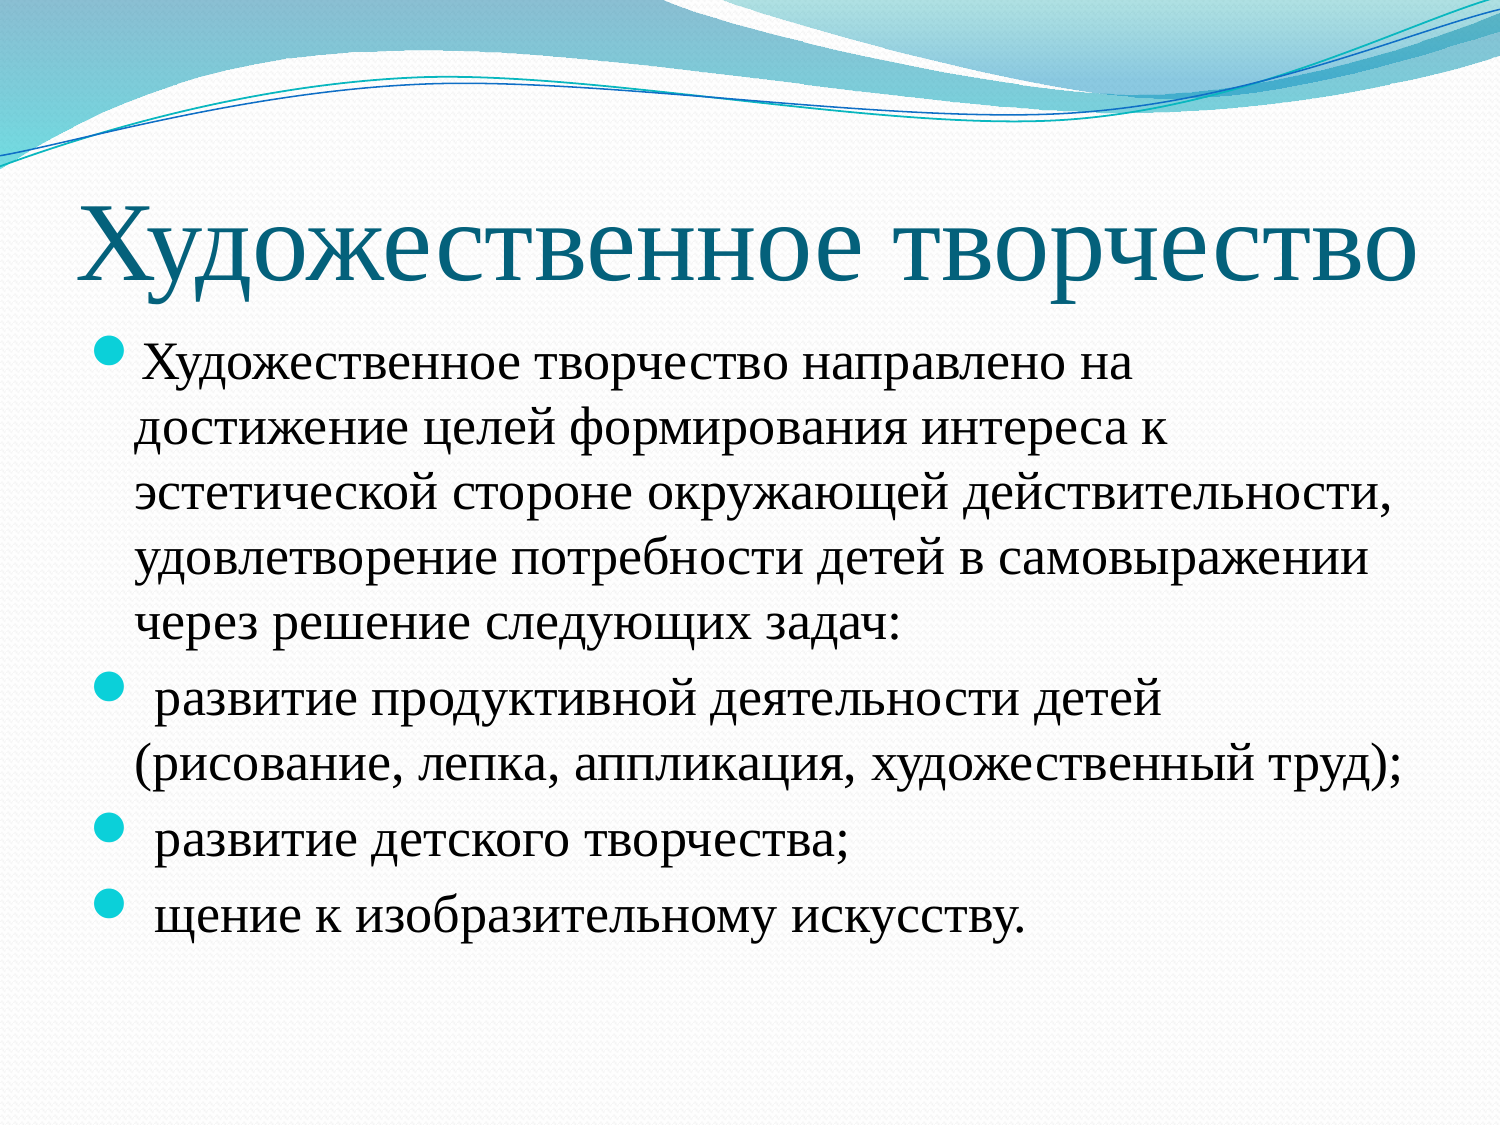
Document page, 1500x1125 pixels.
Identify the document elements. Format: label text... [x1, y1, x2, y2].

list Художественное творчество направлено на достижение целей формирования интереса к эстетической стороне окружающей действительности, удовлетворение потребности детей в самовыражении через решение следующих задач: развитие продуктивной деятельности детей (рисование, лепка, аппликация, художественный труд); развитие детского творчества; щение к изобразительному искусству. [75, 317, 1425, 1038]
title Художественное творчество [75, 115, 1425, 303]
